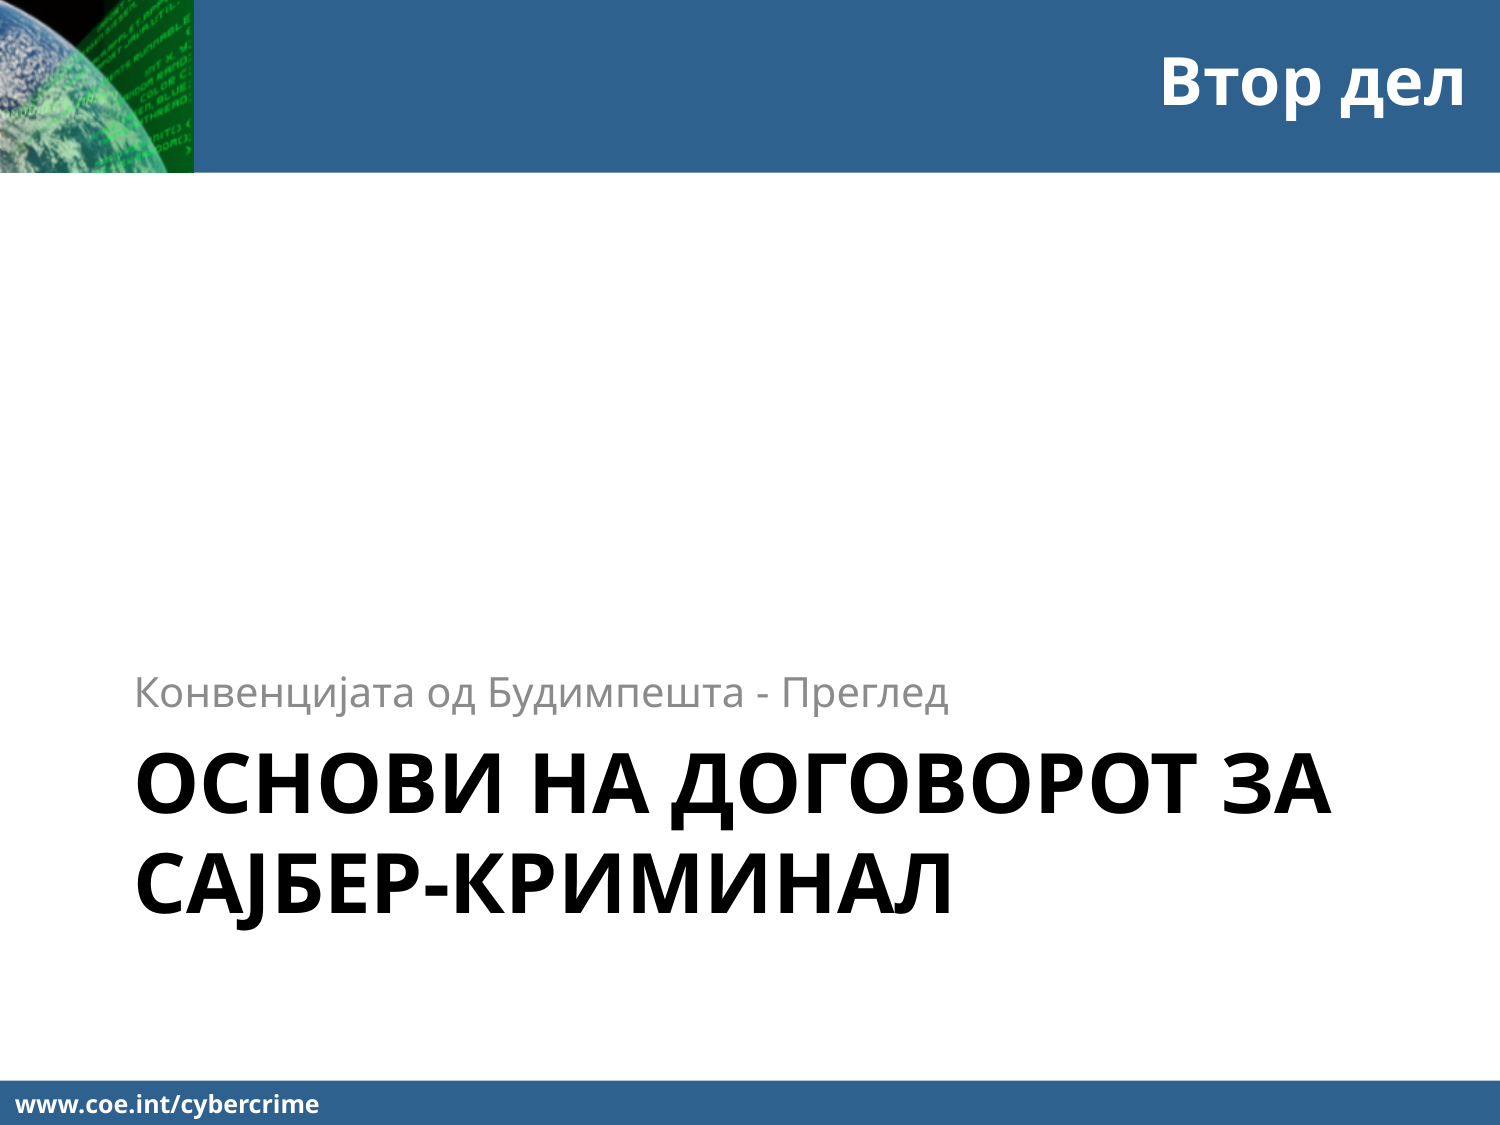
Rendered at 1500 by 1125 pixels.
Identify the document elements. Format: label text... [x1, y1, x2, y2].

text_box Втор дел [230, 31, 1483, 126]
text_box www.coe.int/cybercrime [0, 1079, 1500, 1125]
text_box [197, 0, 1500, 175]
picture [0, 0, 194, 173]
list Конвенцијата од Будимпешта - Преглед [118, 476, 1394, 723]
title Основи на договорот за сајбер-криминал [118, 722, 1412, 947]
